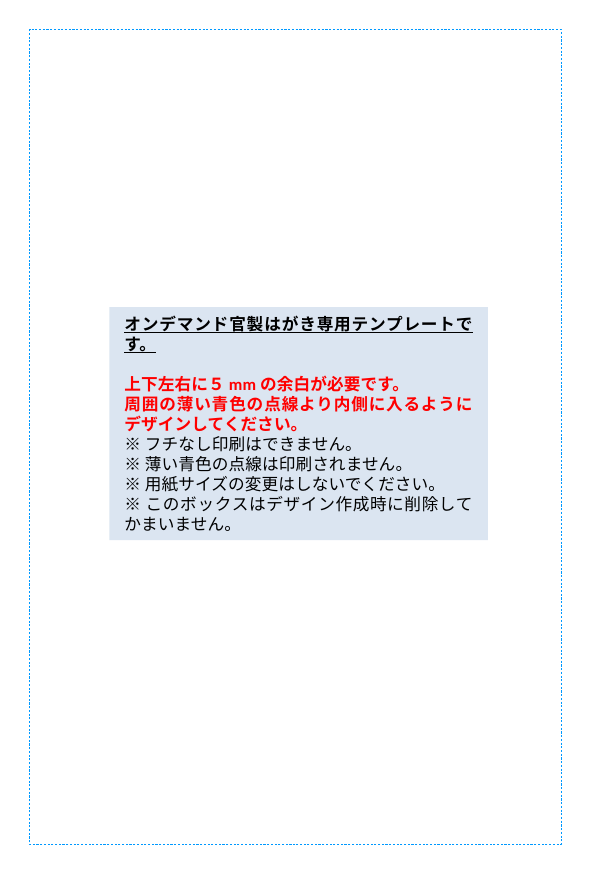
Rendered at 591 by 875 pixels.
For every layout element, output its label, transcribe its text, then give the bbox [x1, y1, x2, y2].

text_box オンデマンド官製はがき専用テンプレートです。 上下左右に５mmの余白が必要です。 周囲の薄い青色の点線より内側に入るようにデザインしてください。 ※フチなし印刷はできません。 ※薄い青色の点線は印刷されません。 ※用紙サイズの変更はしないでください。 ※このボックスはデザイン作成時に削除してかまいません。 [109, 307, 488, 541]
